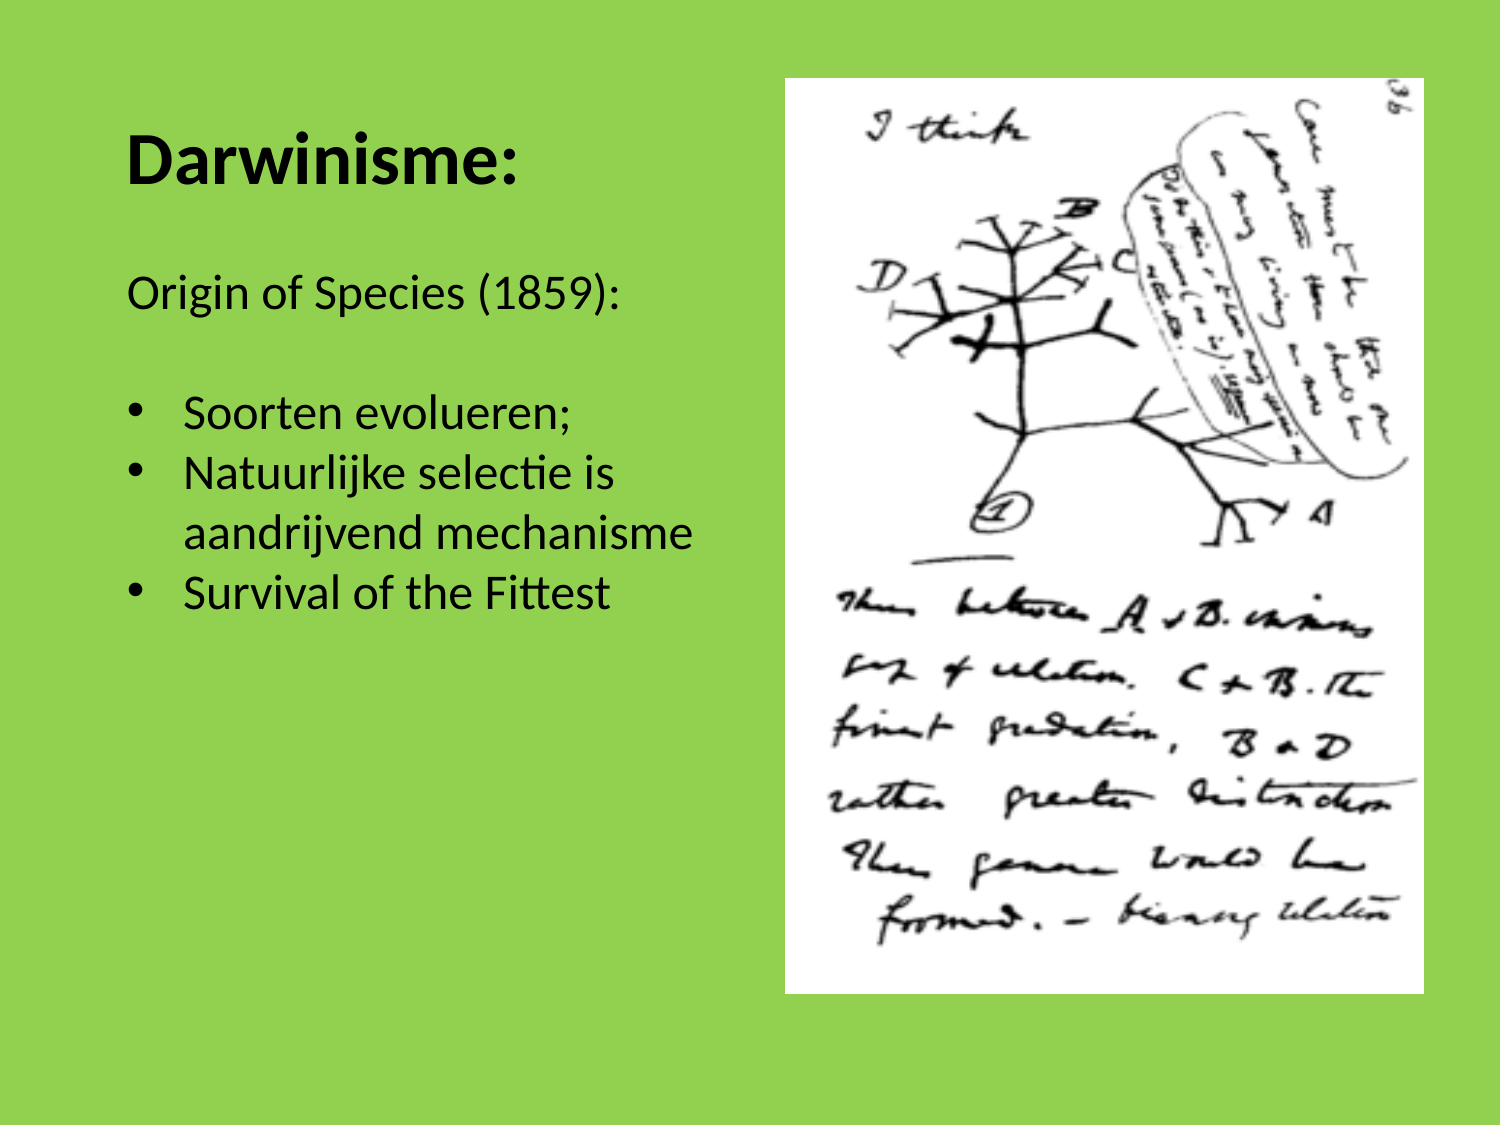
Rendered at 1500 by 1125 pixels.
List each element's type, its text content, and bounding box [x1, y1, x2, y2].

picture [785, 77, 1424, 994]
text_box Darwinisme: Origin of Species (1859): Soorten evolueren; Natuurlijke selectie is aandrijvend mechanisme Survival of the Fittest [112, 101, 780, 687]
